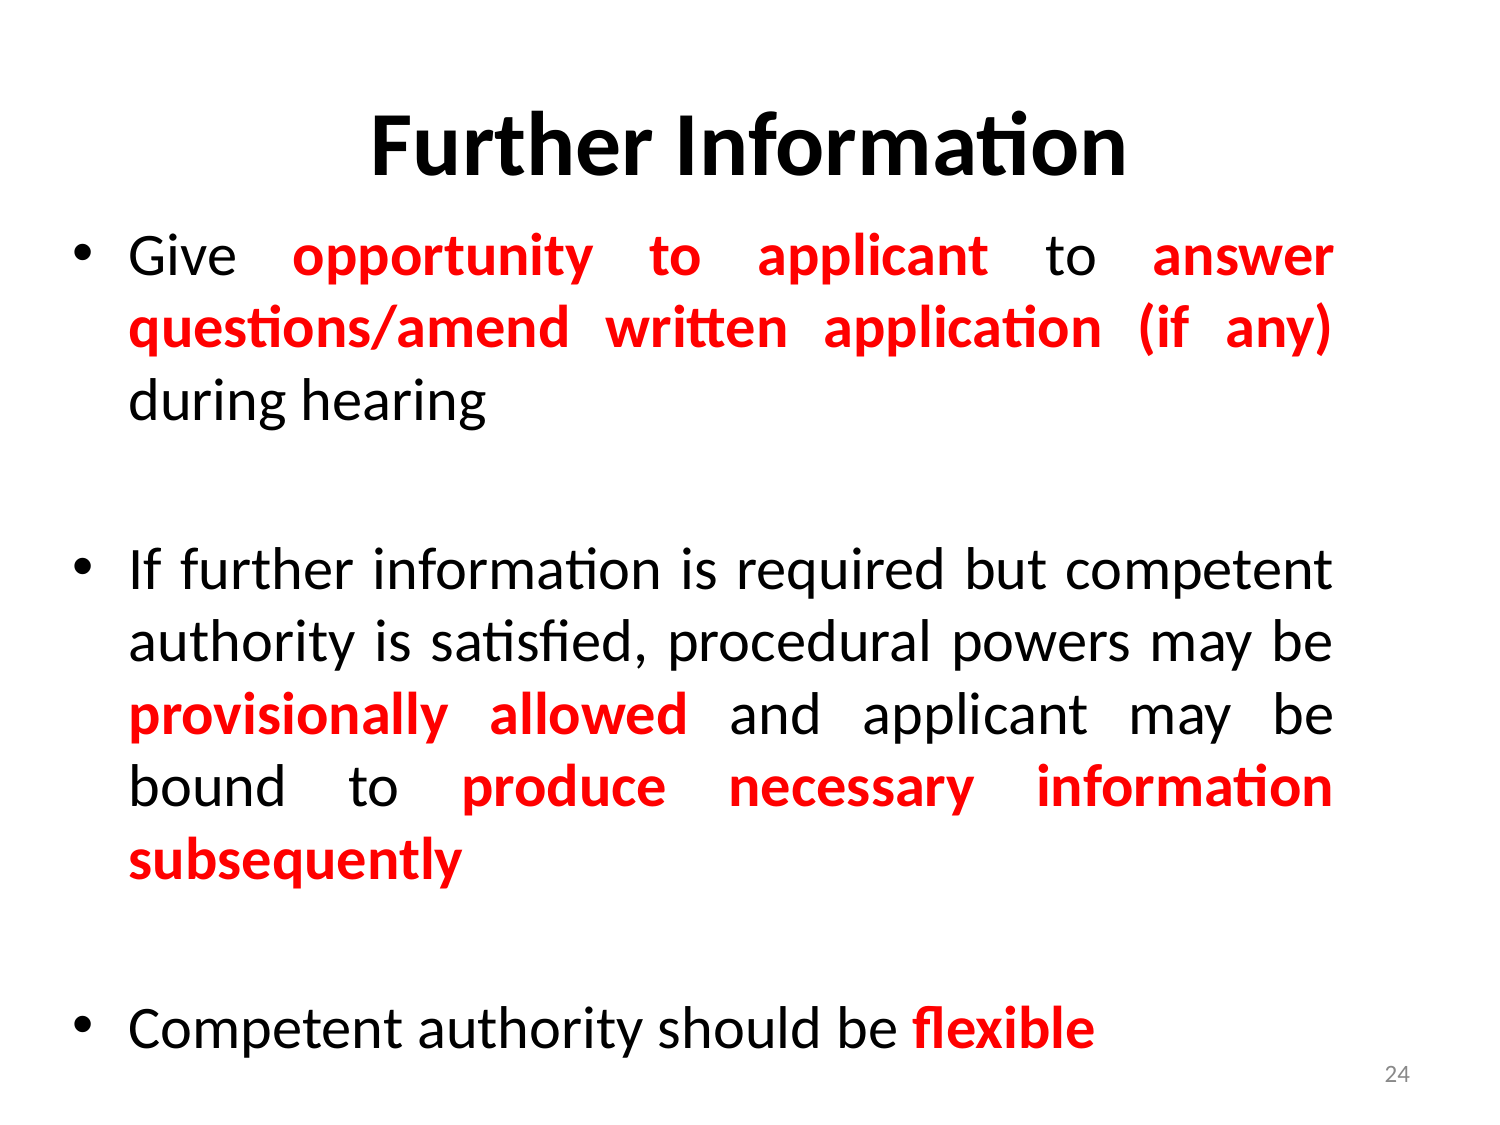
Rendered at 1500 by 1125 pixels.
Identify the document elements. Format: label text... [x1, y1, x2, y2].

slide_number 24 [1074, 1042, 1425, 1103]
text_box Give opportunity to applicant to answer questions/amend written application (if any) during hearing If further information is required but competent authority is satisfied, procedural powers may be provisionally allowed and applicant may be bound to produce necessary information subsequently Competent authority should be flexible [57, 207, 1350, 1125]
title Further Information [75, 45, 1425, 233]
